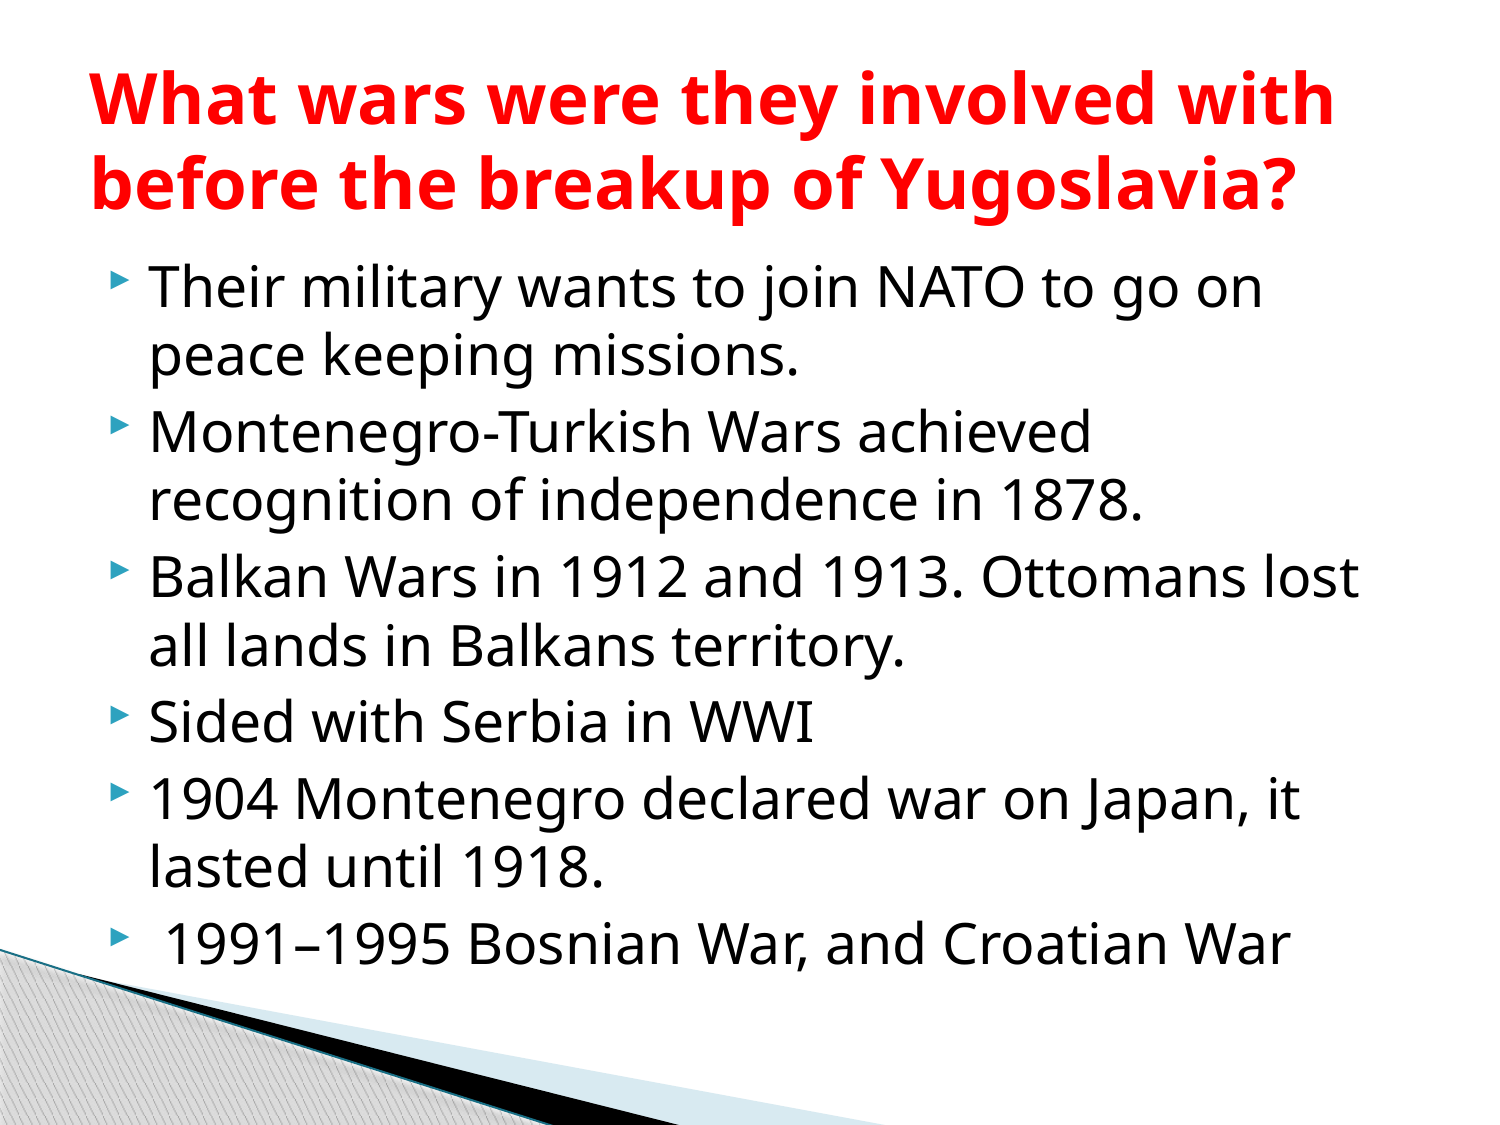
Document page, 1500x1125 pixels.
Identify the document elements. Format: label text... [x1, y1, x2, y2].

list Their military wants to join NATO to go on peace keeping missions. Montenegro-Turkish Wars achieved recognition of independence in 1878. Balkan Wars in 1912 and 1913. Ottomans lost all lands in Balkans territory. Sided with Serbia in WWI 1904 Montenegro declared war on Japan, it lasted until 1918. 1991–1995 Bosnian War, and Croatian War [75, 243, 1425, 986]
title What wars were they involved with before the breakup of Yugoslavia? [75, 45, 1425, 233]
